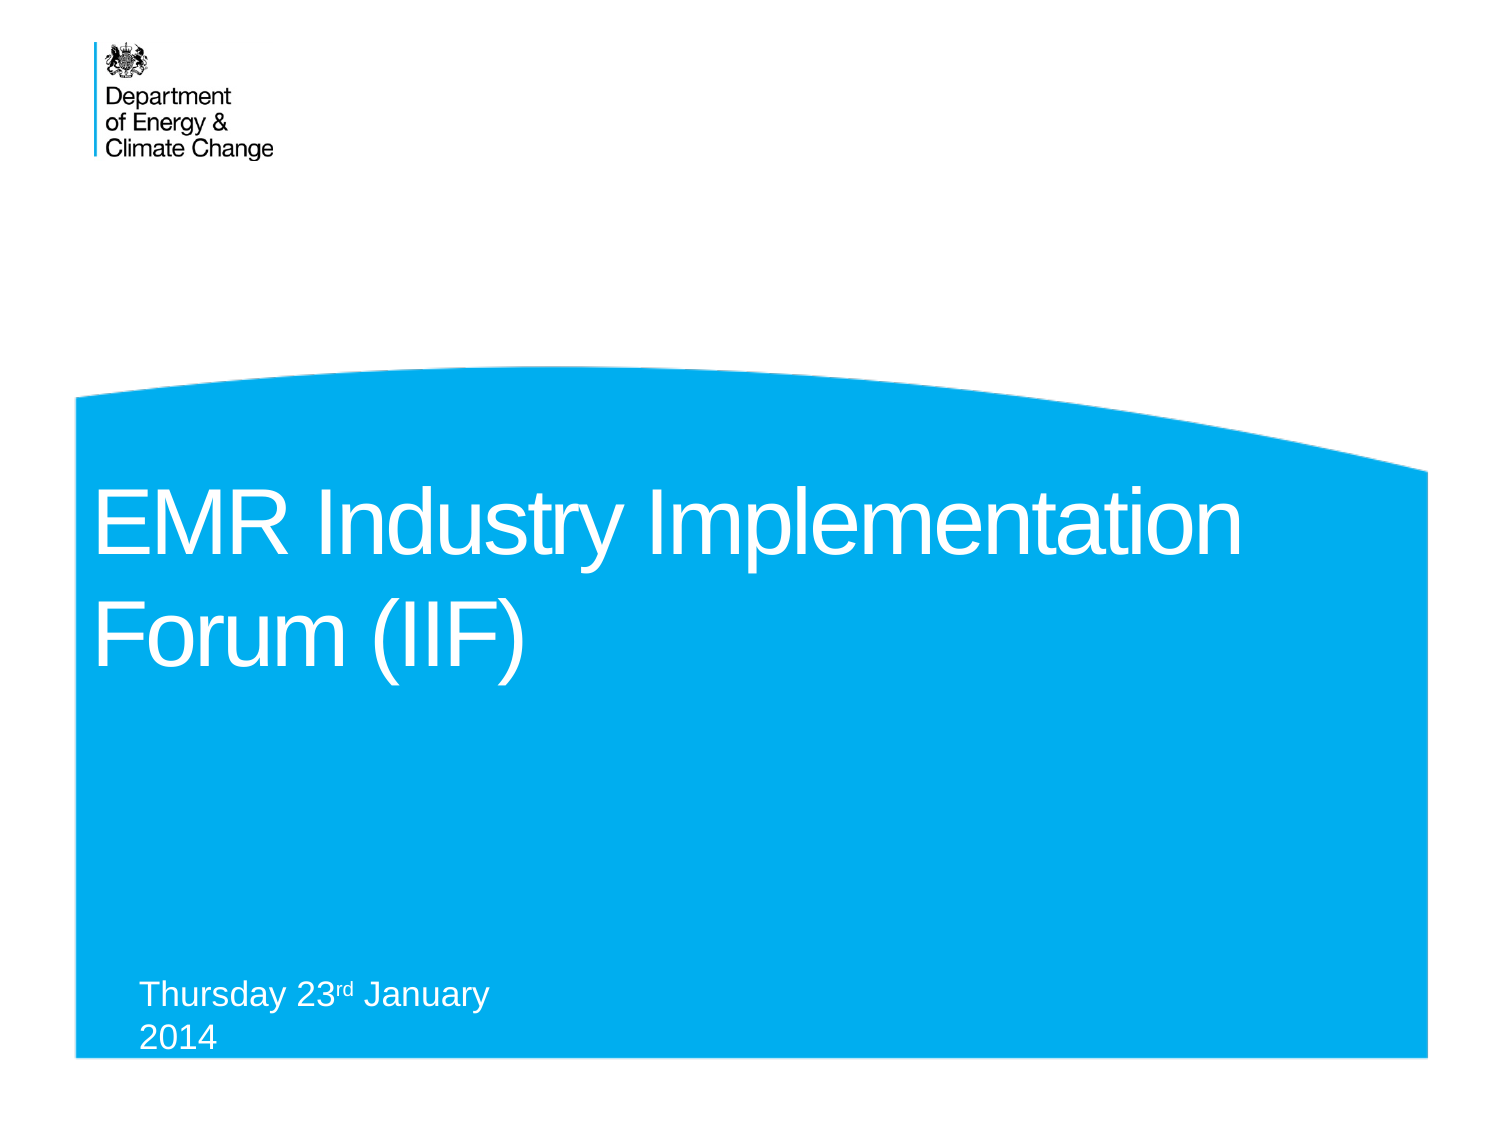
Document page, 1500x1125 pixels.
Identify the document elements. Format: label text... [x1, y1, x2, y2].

title EMR Industry Implementation Forum (IIF) [91, 460, 1344, 803]
picture [94, 42, 273, 161]
text_box Thursday 23rd January 2014 [123, 964, 561, 1064]
